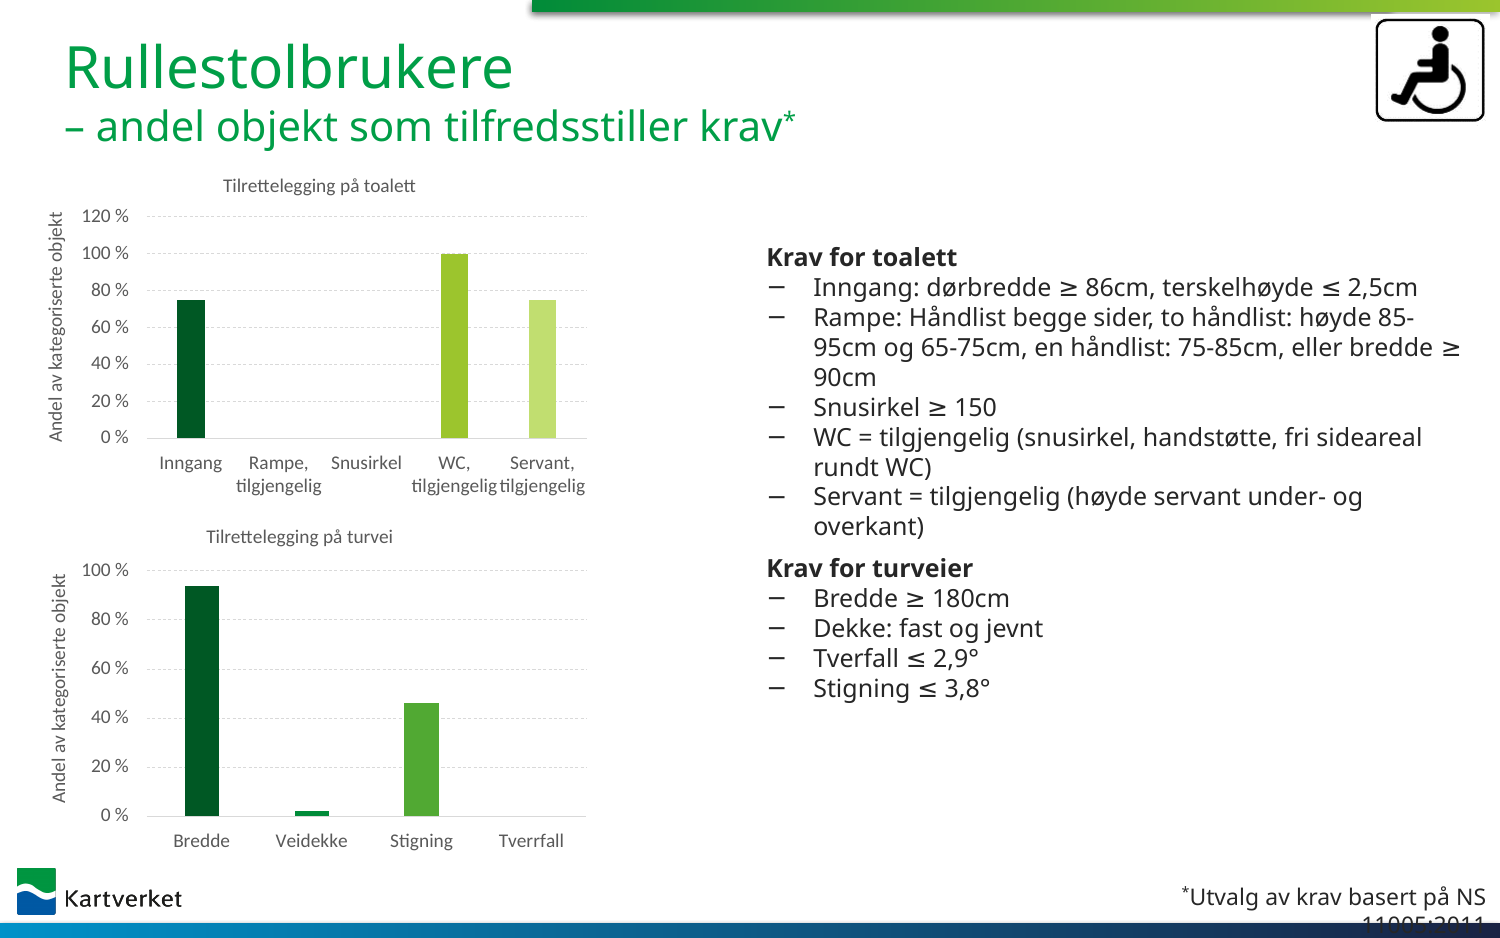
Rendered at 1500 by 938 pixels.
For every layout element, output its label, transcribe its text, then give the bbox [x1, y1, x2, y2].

picture [1371, 13, 1491, 127]
text_box Krav for toalett Inngang: dørbredde ≥ 86cm, terskelhøyde ≤ 2,5cm Rampe: Håndlist begge sider, to håndlist: høyde 85-95cm og 65-75cm, en håndlist: 75-85cm, eller bredde ≥ 90cm Snusirkel ≥ 150 WC = tilgjengelig (snusirkel, handstøtte, fri sideareal rundt WC) Servant = tilgjengelig (høyde servant under- og overkant) [751, 234, 1483, 545]
text_box *Utvalg av krav basert på NS 11005:2011 [1068, 873, 1500, 938]
text_box Krav for turveier Bredde ≥ 180cm Dekke: fast og jevnt Tverfall ≤ 2,9° Stigning ≤ 3,8° [751, 545, 1483, 710]
picture [41, 166, 598, 505]
text_box Rullestolbrukere – andel objekt som tilfredsstiller krav* [49, 14, 1431, 158]
picture [41, 520, 598, 859]
